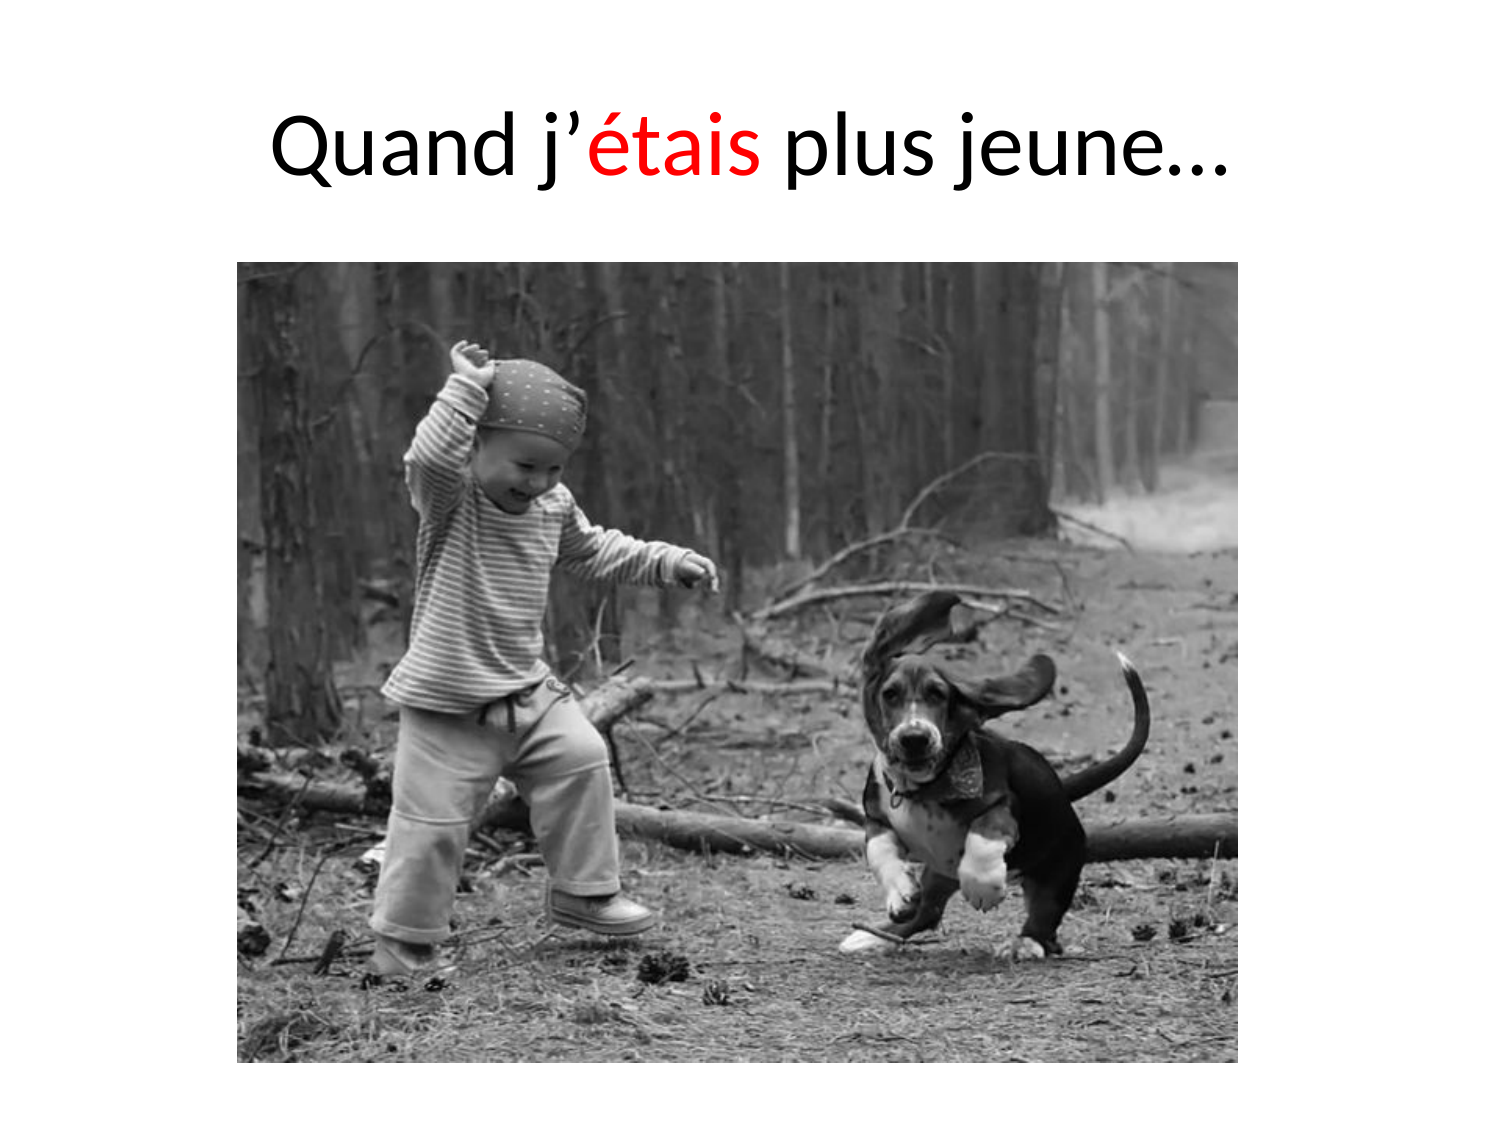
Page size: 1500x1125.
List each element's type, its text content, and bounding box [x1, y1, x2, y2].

picture [237, 262, 1238, 1063]
title Quand j’étais plus jeune… [75, 45, 1425, 233]
